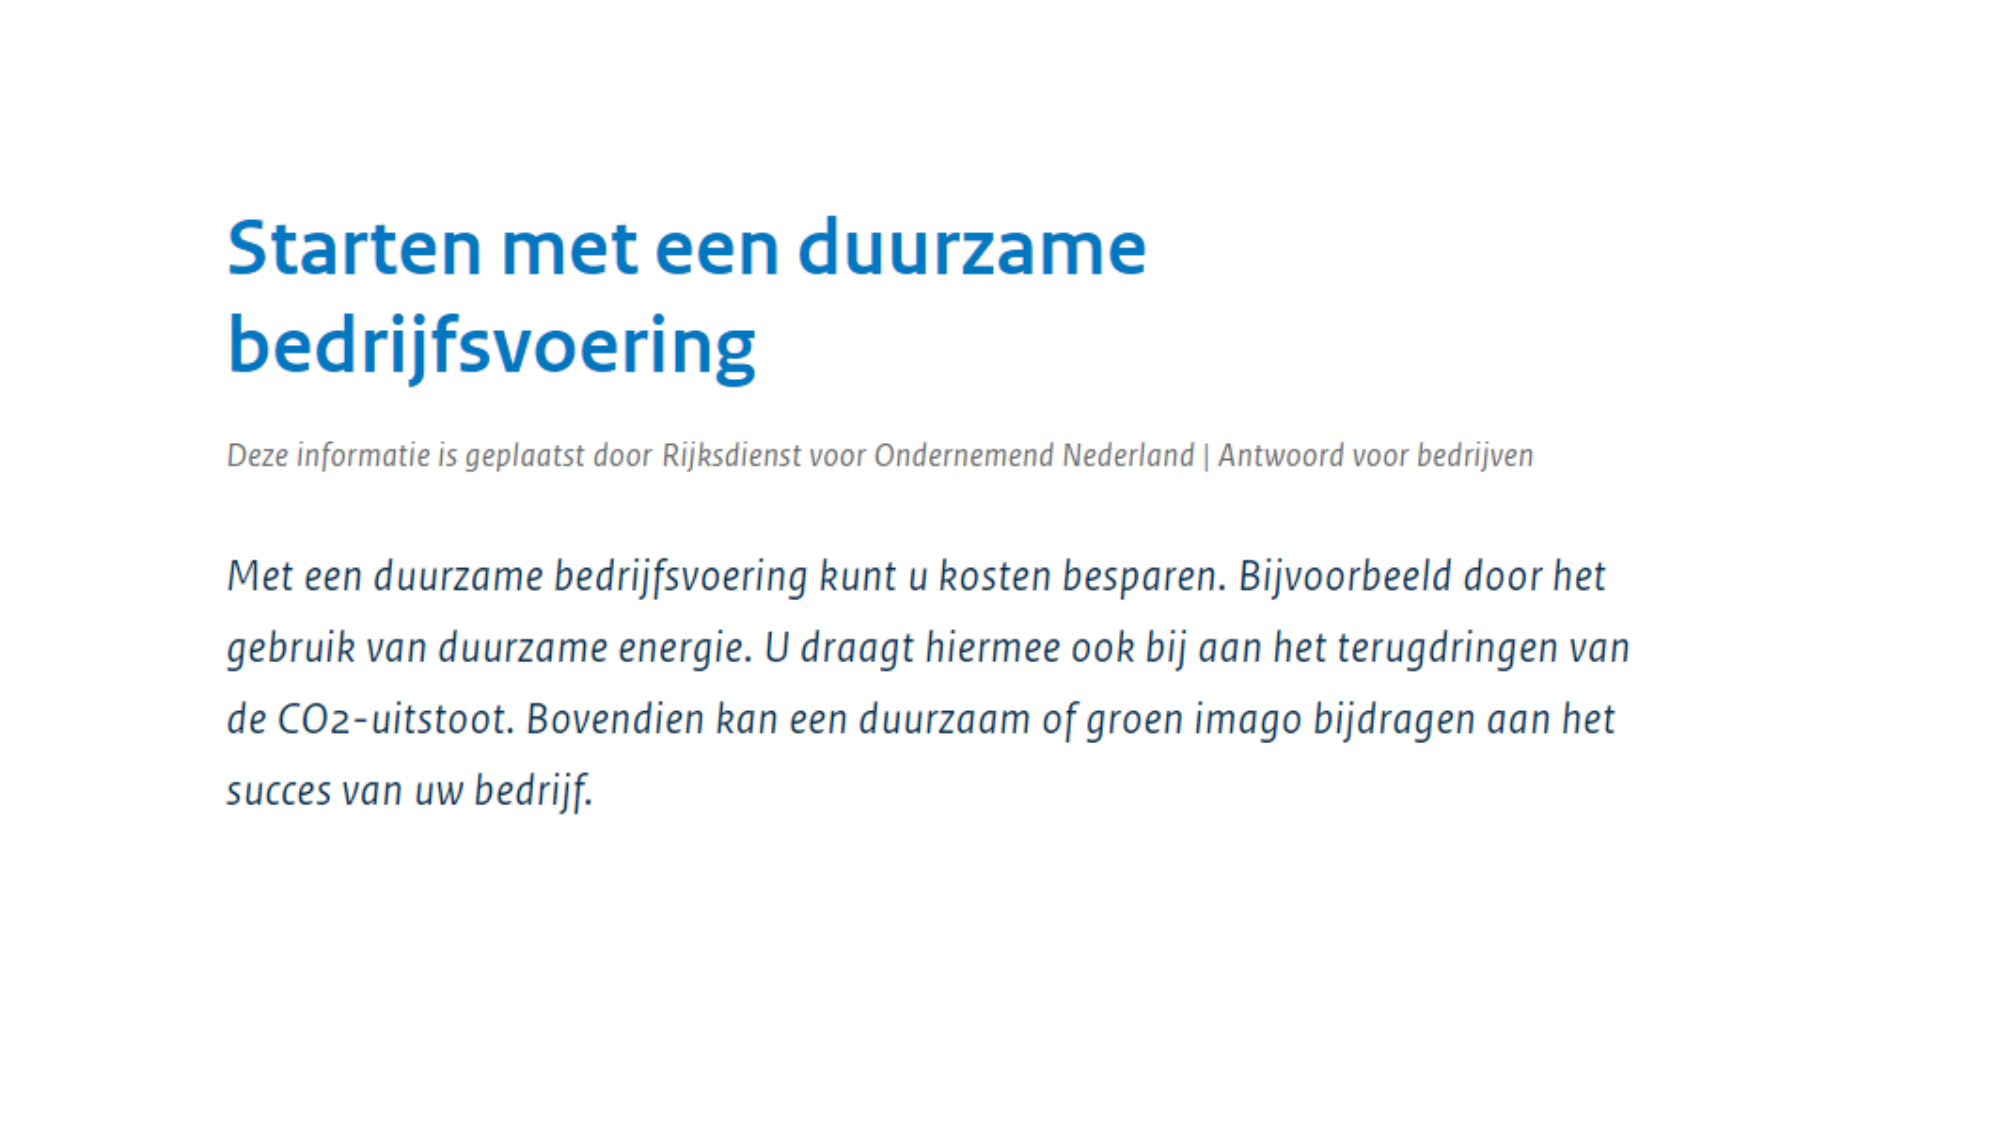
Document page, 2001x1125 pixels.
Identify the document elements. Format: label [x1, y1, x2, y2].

list [157, 188, 1654, 871]
